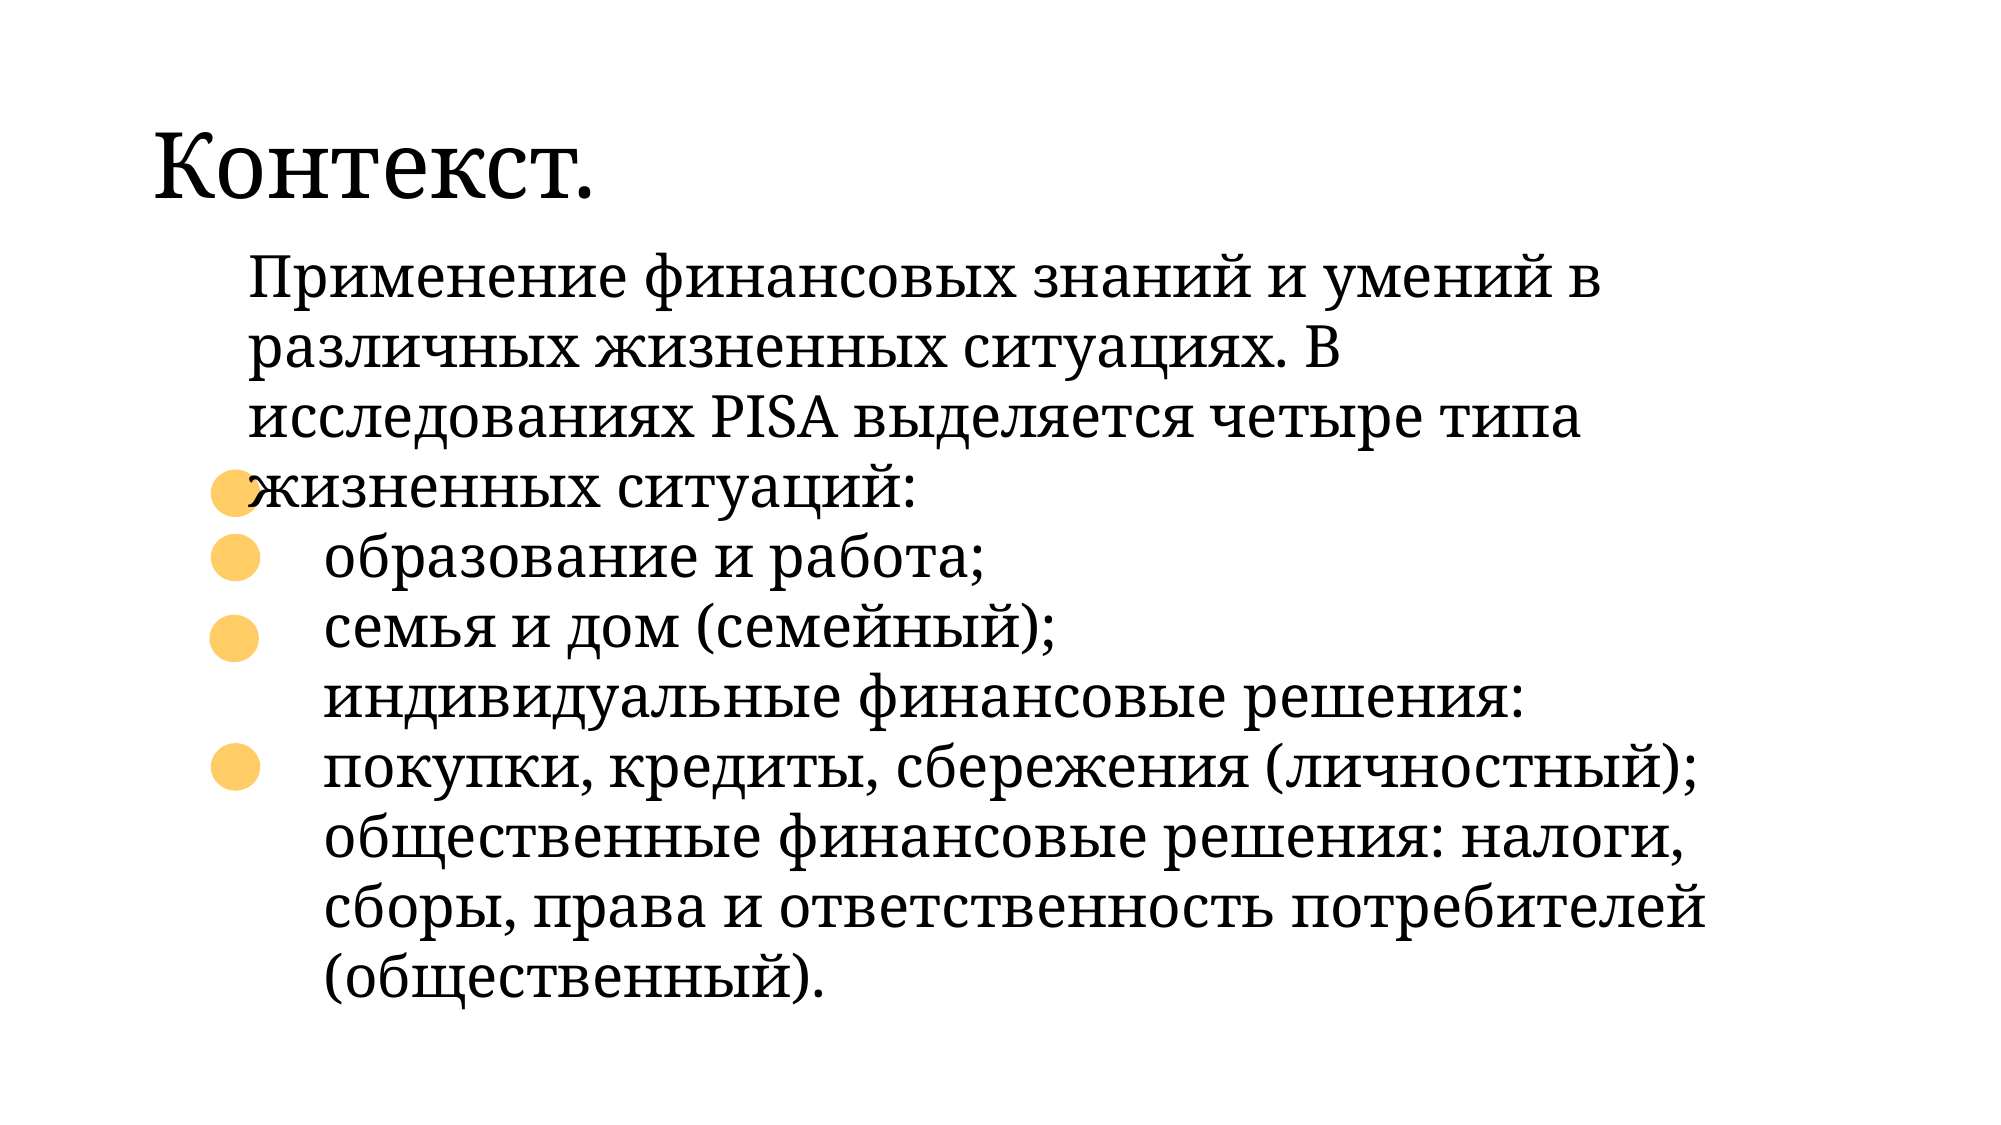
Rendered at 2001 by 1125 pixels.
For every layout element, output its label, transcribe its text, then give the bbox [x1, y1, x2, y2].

text_box [209, 742, 262, 792]
text_box [209, 532, 262, 583]
text_box [209, 468, 234, 518]
text_box Применение финансовых знаний и умений в различных жизненных ситуациях. В исследованиях PISA выделяется четыре типа жизненных ситуаций: образование и работа; семья и дом (семейный); индивидуальные финансовые решения: покупки, кредиты, сбережения (личностный); общественные финансовые решения: налоги, сборы, права и ответственность потребителей (общественный). [234, 231, 1766, 1017]
text_box [208, 613, 260, 664]
title Контекст. [137, 59, 1931, 278]
